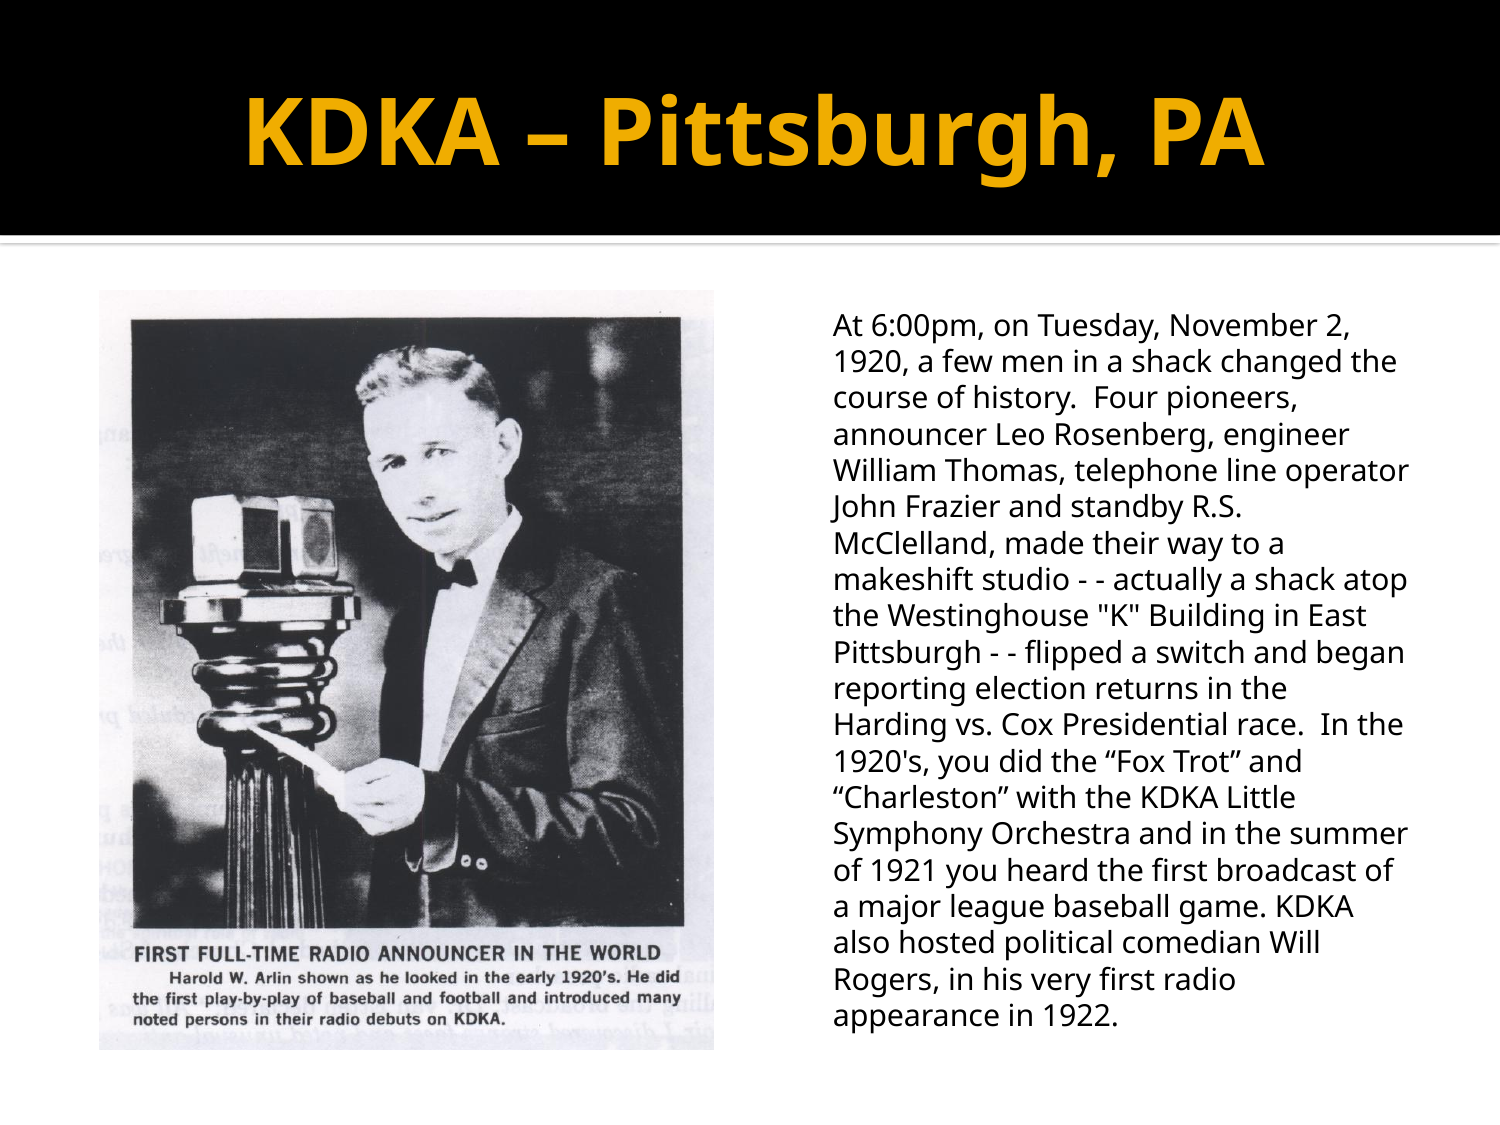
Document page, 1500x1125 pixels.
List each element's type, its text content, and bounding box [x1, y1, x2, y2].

title KDKA – Pittsburgh, PA [75, 24, 1425, 231]
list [99, 290, 714, 1050]
list At 6:00pm, on Tuesday, November 2, 1920, a few men in a shack changed the course of history. Four pioneers, announcer Leo Rosenberg, engineer William Thomas, telephone line operator John Frazier and standby R.S. McClelland, made their way to a makeshift studio - - actually a shack atop the Westinghouse "K" Building in East Pittsburgh - - flipped a switch and began reporting election returns in the Harding vs. Cox Presidential race. In the 1920's, you did the “Fox Trot” and “Charleston” with the KDKA Little Symphony Orchestra and in the summer of 1921 you heard the first broadcast of a major league baseball game. KDKA also hosted political comedian Will Rogers, in his very first radio appearance in 1922. [762, 291, 1425, 1050]
